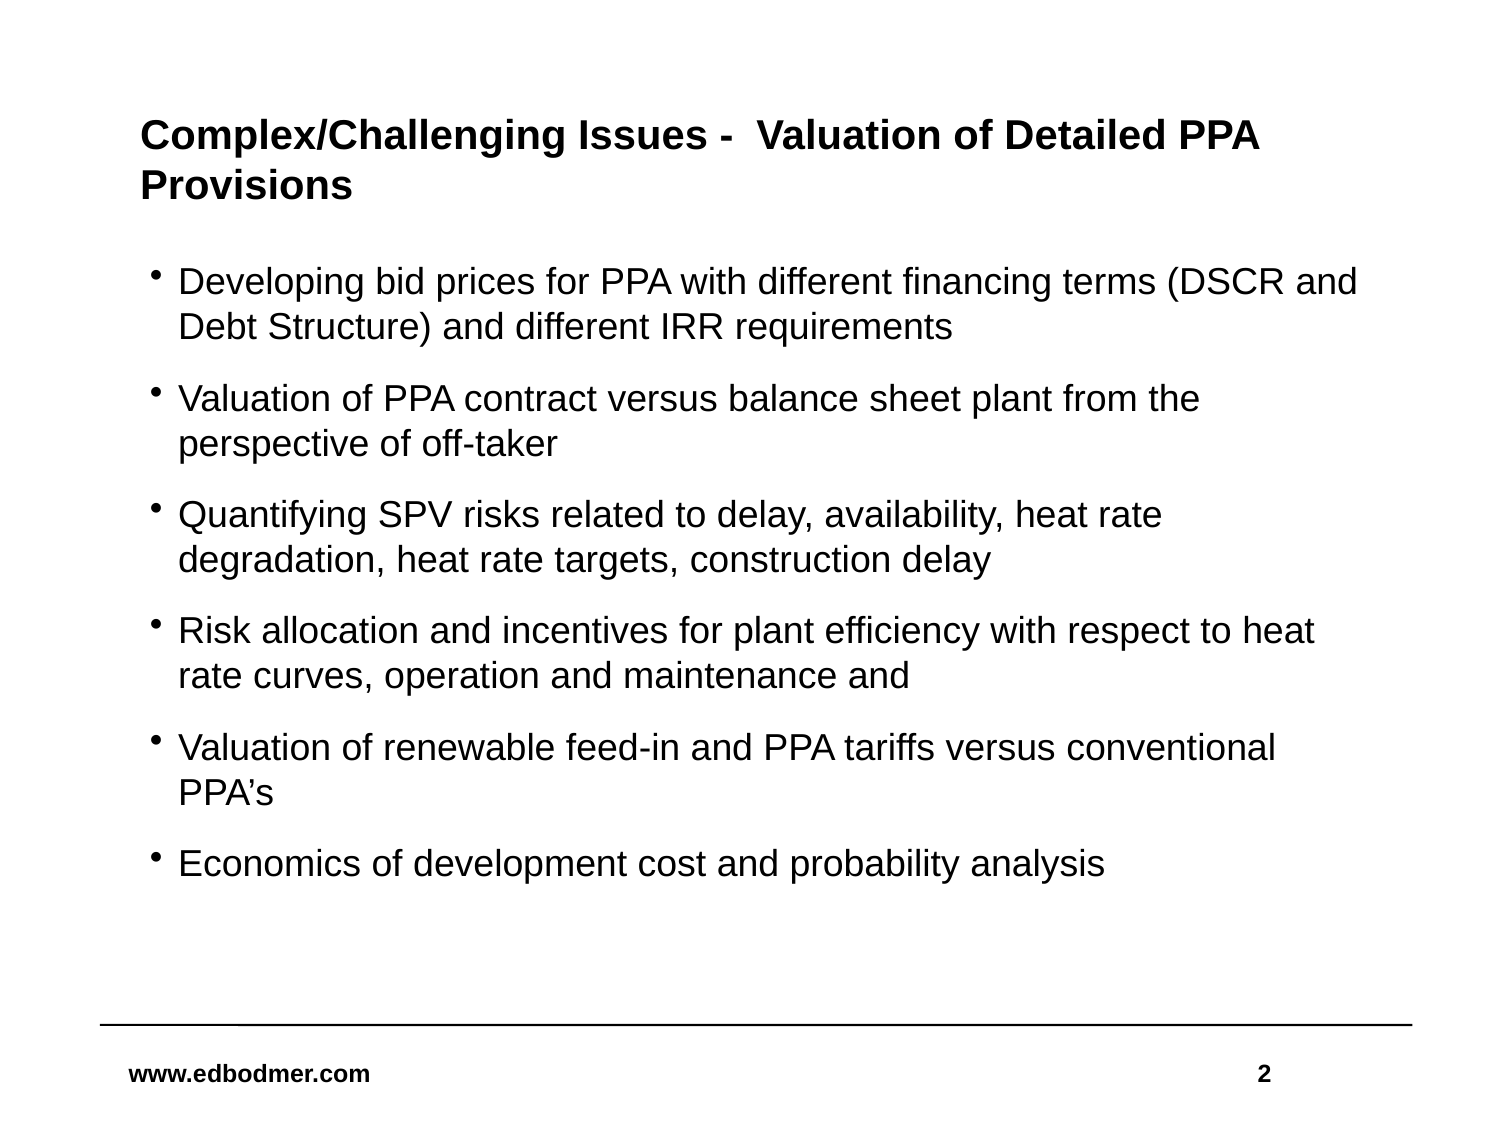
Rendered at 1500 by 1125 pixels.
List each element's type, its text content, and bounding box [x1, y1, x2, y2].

title Complex/Challenging Issues - Valuation of Detailed PPA Provisions [125, 99, 1288, 225]
list Developing bid prices for PPA with different financing terms (DSCR and Debt Structure) and different IRR requirements Valuation of PPA contract versus balance sheet plant from the perspective of off-taker Quantifying SPV risks related to delay, availability, heat rate degradation, heat rate targets, construction delay Risk allocation and incentives for plant efficiency with respect to heat rate curves, operation and maintenance and Valuation of renewable feed-in and PPA tariffs versus conventional PPA’s Economics of development cost and probability analysis [125, 249, 1375, 1000]
